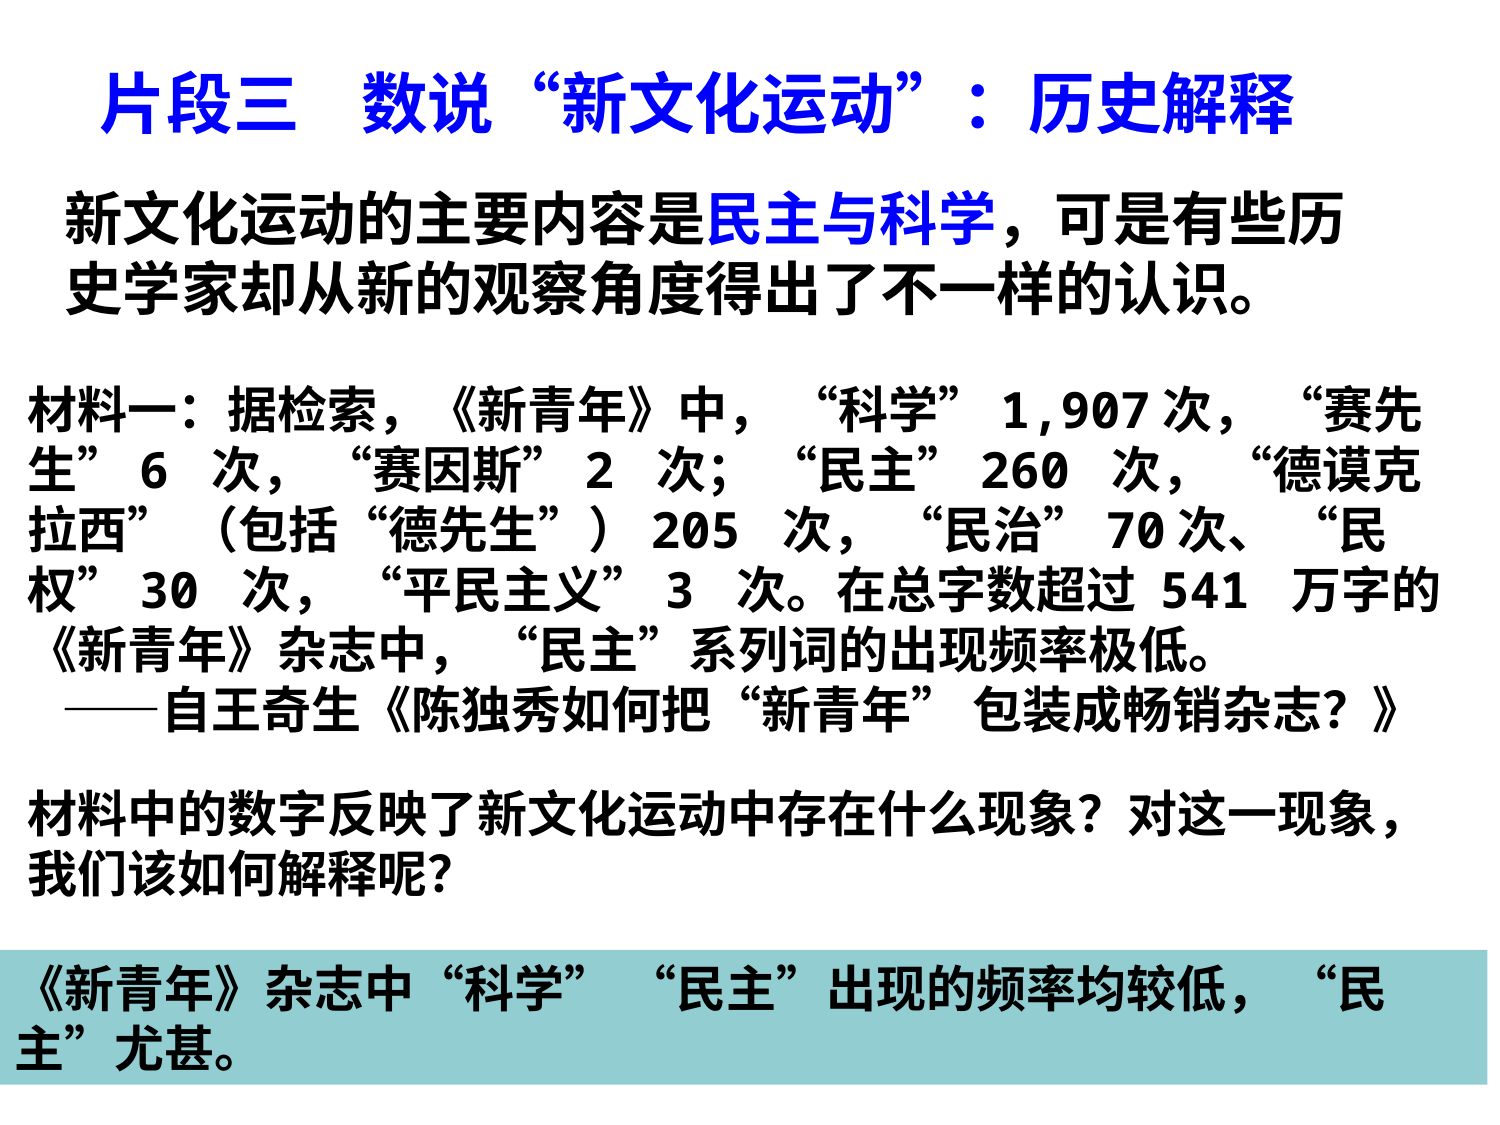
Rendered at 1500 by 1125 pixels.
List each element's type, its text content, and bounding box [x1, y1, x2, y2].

text_box 片段三 数说“新文化运动”：历史解释 [85, 54, 1311, 149]
text_box 材料中的数字反映了新文化运动中存在什么现象？对这一现象，我们该如何解释呢？ [12, 774, 1463, 910]
text_box 新文化运动的主要内容是民主与科学，可是有些历史学家却从新的观察角度得出了不一样的认识。 [49, 174, 1400, 330]
text_box 材料一：据检索，《新青年》中， “科学”1,907次， “赛先生”6 次， “赛因斯”2 次； “民主”260 次， “德谟克拉西” （包括“德先生”）205 次， “民治”70次、 “民权”30 次， “平民主义”3 次。在总字数超过 541 万字的《新青年》杂志中， “民主”系列词的出现频率极低。 ——自王奇生《陈独秀如何把“新青年” 包装成畅销杂志？》 [12, 371, 1488, 746]
text_box 《新青年》杂志中“科学” “民主”出现的频率均较低， “民主”尤甚。 [0, 949, 1488, 1085]
